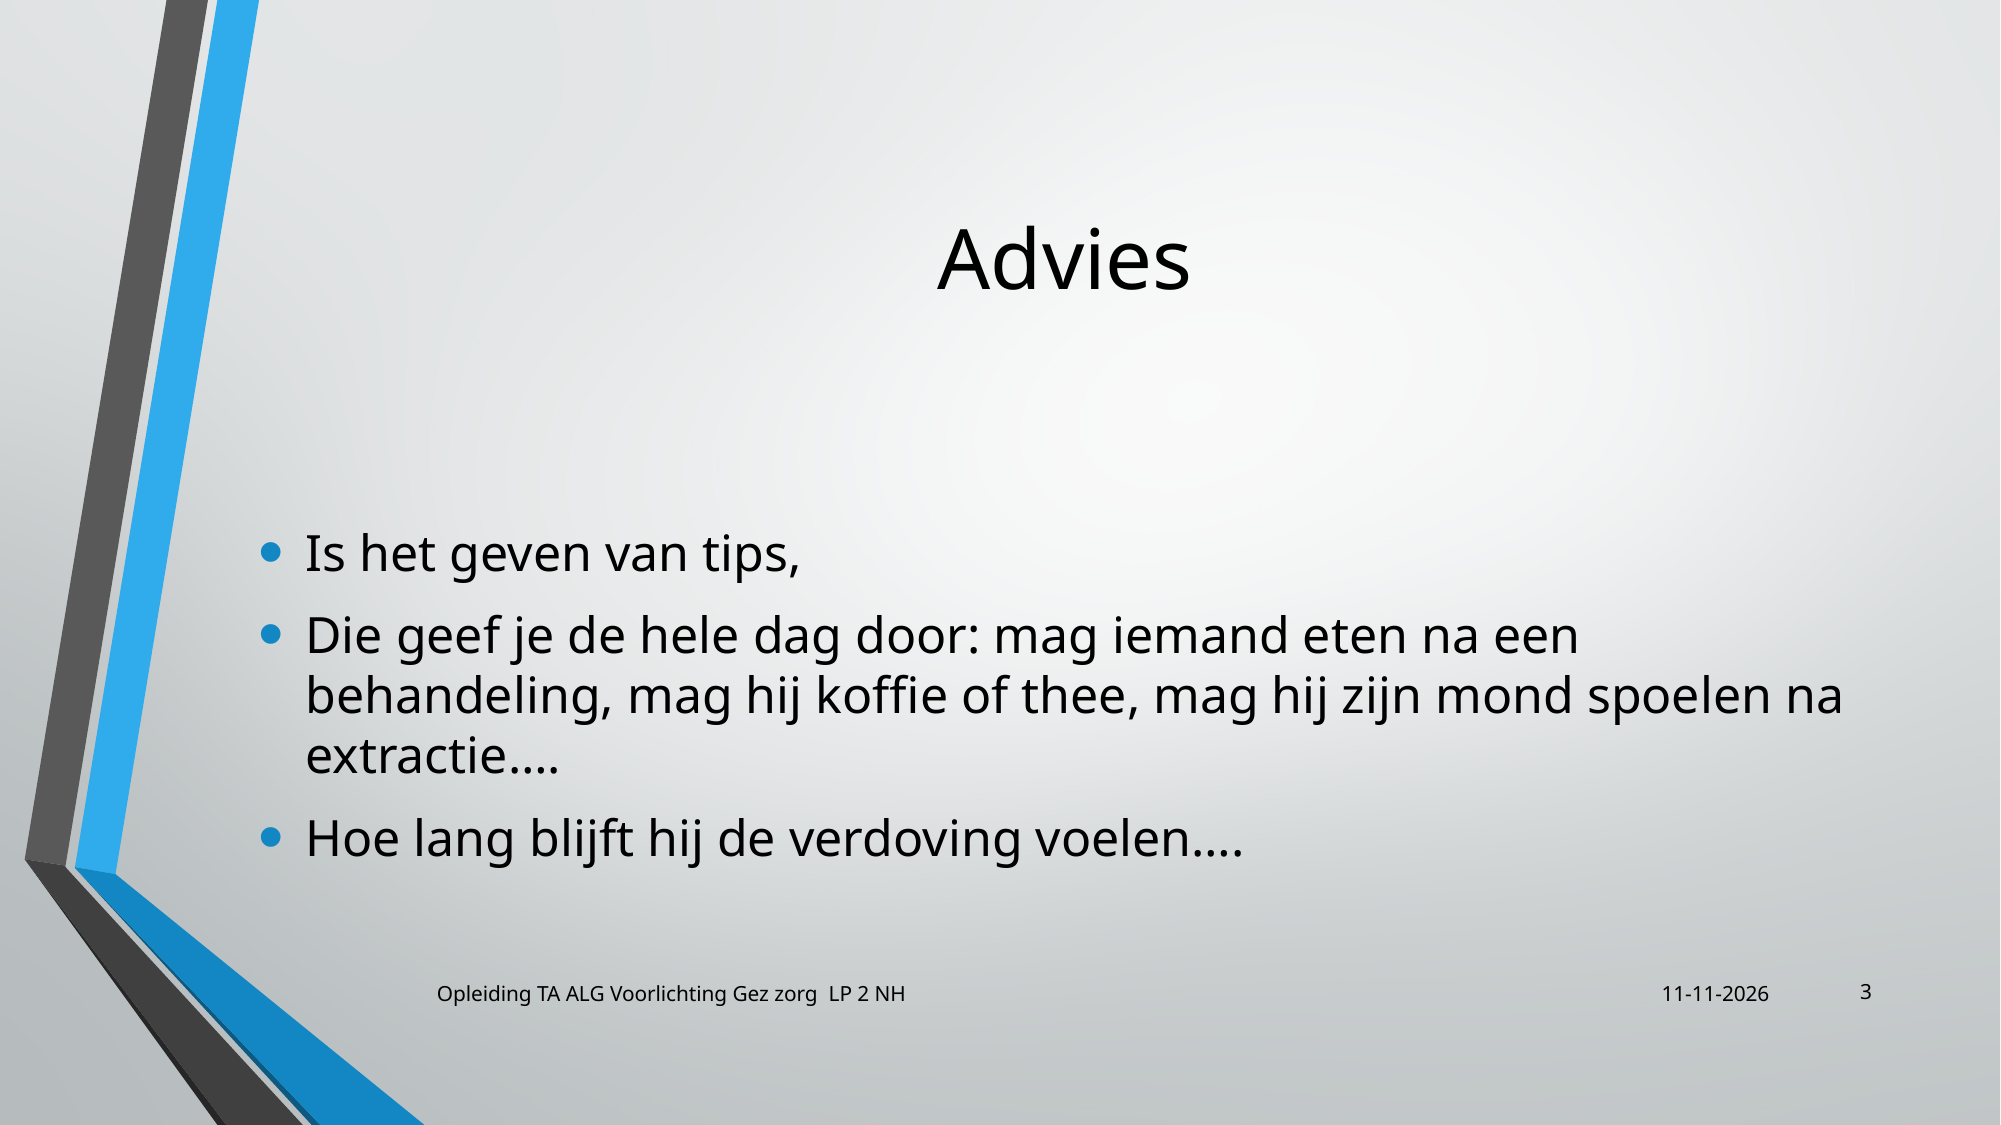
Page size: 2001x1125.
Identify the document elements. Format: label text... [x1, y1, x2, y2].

title Advies [243, 112, 1887, 400]
footer Opleiding TA ALG Voorlichting Gez zorg LP 2 NH [421, 965, 1584, 1025]
list Is het geven van tips, Die geef je de hele dag door: mag iemand eten na een behandeling, mag hij koffie of thee, mag hij zijn mond spoelen na extractie…. Hoe lang blijft hij de verdoving voelen…. [243, 437, 1887, 950]
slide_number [1596, 965, 1784, 1025]
slide_number 3 [1796, 962, 1887, 1023]
